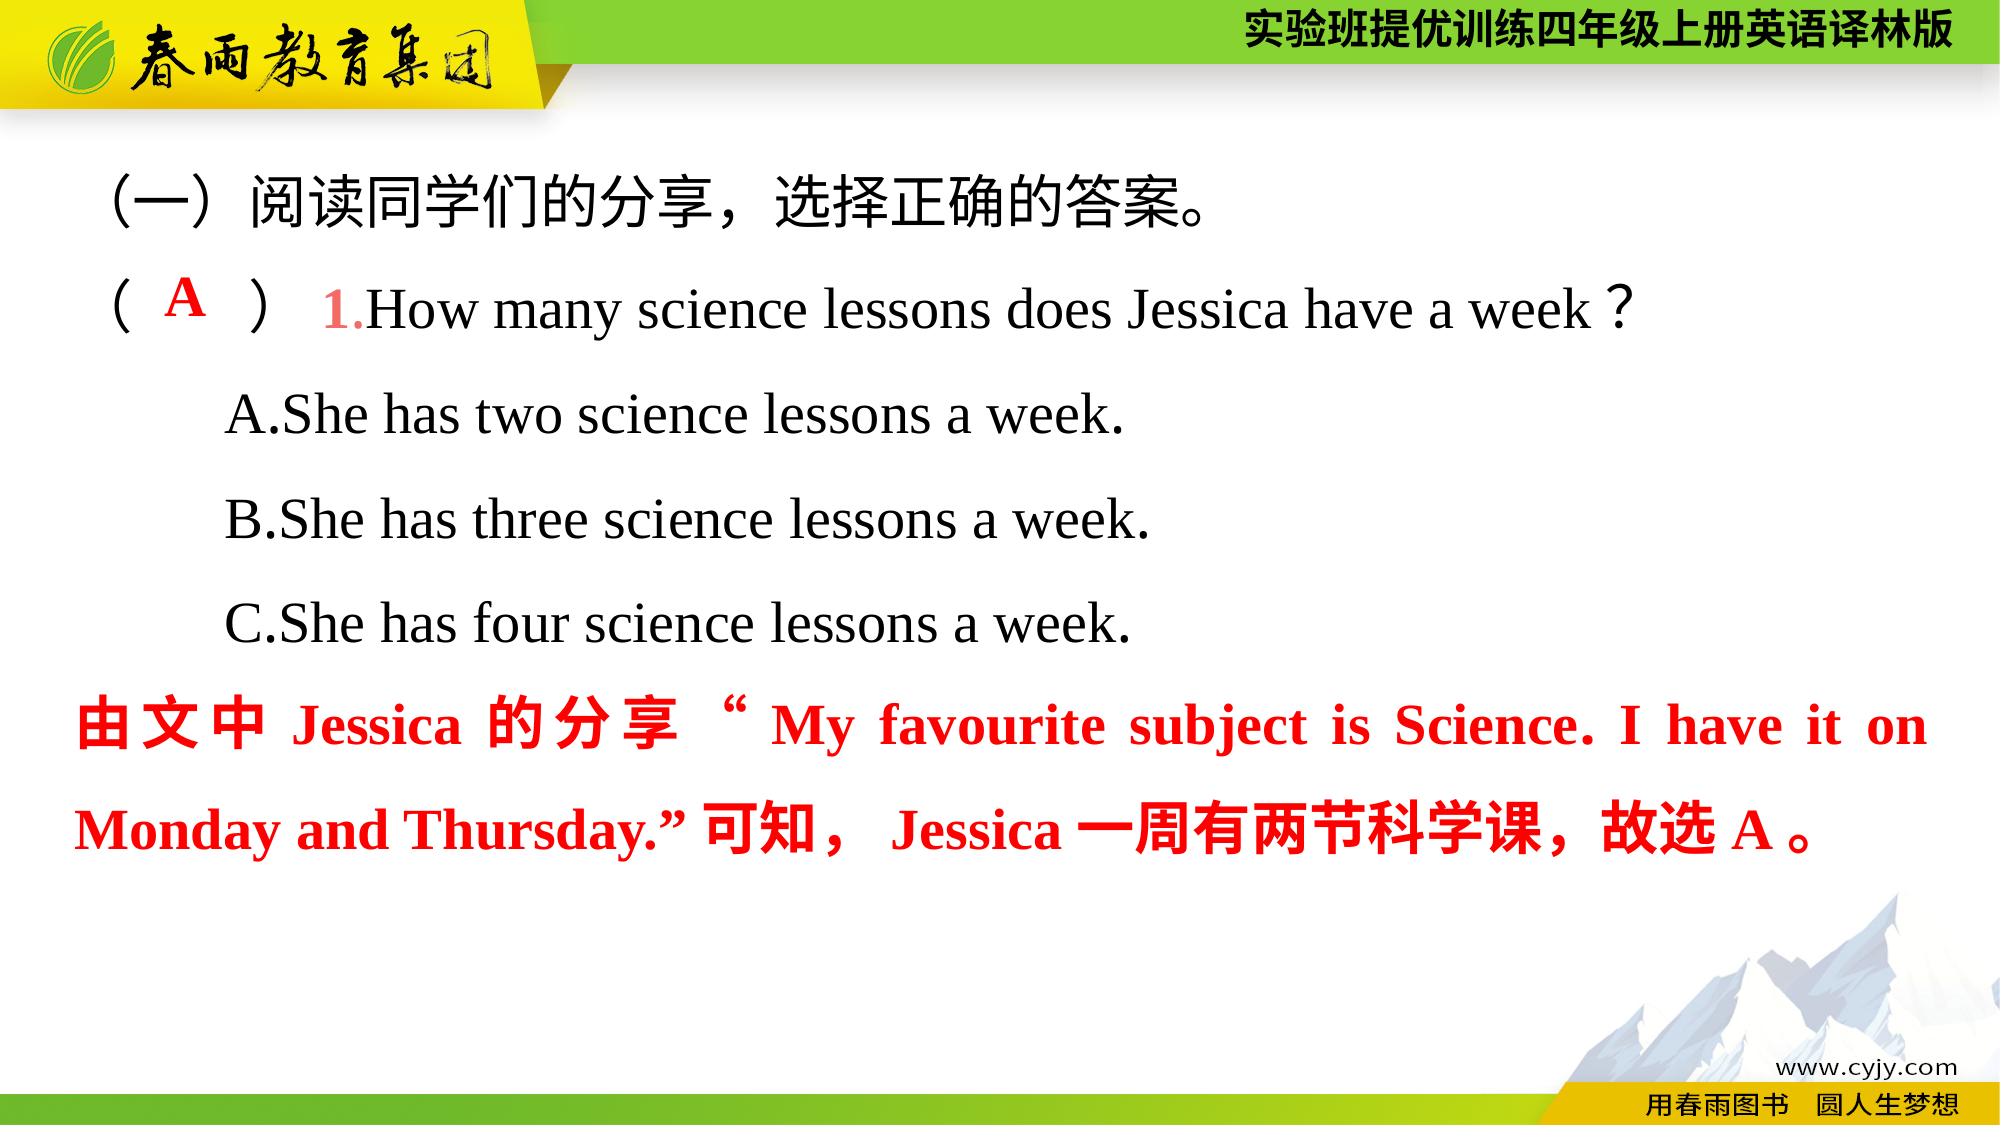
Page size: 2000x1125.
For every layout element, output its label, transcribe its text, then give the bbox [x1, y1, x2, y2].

text_box A [149, 250, 222, 336]
picture [0, 0, 2000, 1125]
list （一）阅读同学们的分享，选择正确的答案。 （ ）1.How many science lessons does Jessica have a week？ A.She has two science lessons a week. B.She has three science lessons a week. C.She has four science lessons a week. [59, 122, 1944, 643]
text_box 由文中Jessica的分享“My favourite subject is Science. I have it on Monday and Thursday.”可知，Jessica一周有两节科学课，故选A。 [59, 643, 1944, 869]
